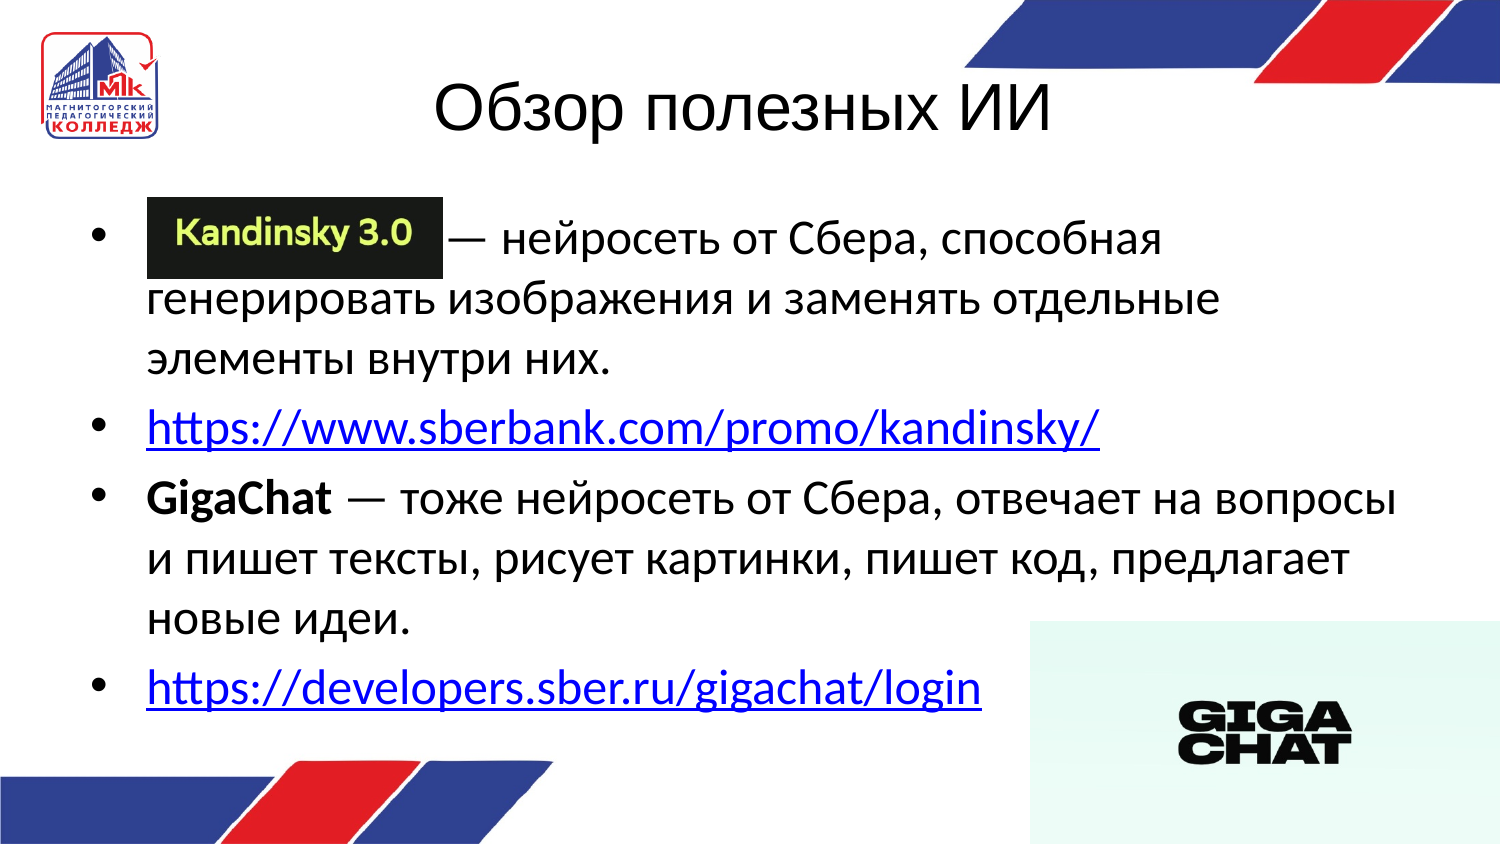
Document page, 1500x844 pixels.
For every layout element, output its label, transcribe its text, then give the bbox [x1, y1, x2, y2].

title Обзор полезных ИИ [171, 33, 1317, 175]
picture [0, 0, 1500, 844]
list Kandinsky 3.0 — нейросеть от Сбера, способная генерировать изображения и заменять отдельные элементы внутри них. https://www.sberbank.com/promo/kandinsky/ GigaChat — тоже нейросеть от Сбера, отвечает на вопросы и пишет тексты, рисует картинки, пишет код, предлагает новые идеи. https://developers.sber.ru/gigachat/login [75, 196, 1425, 754]
